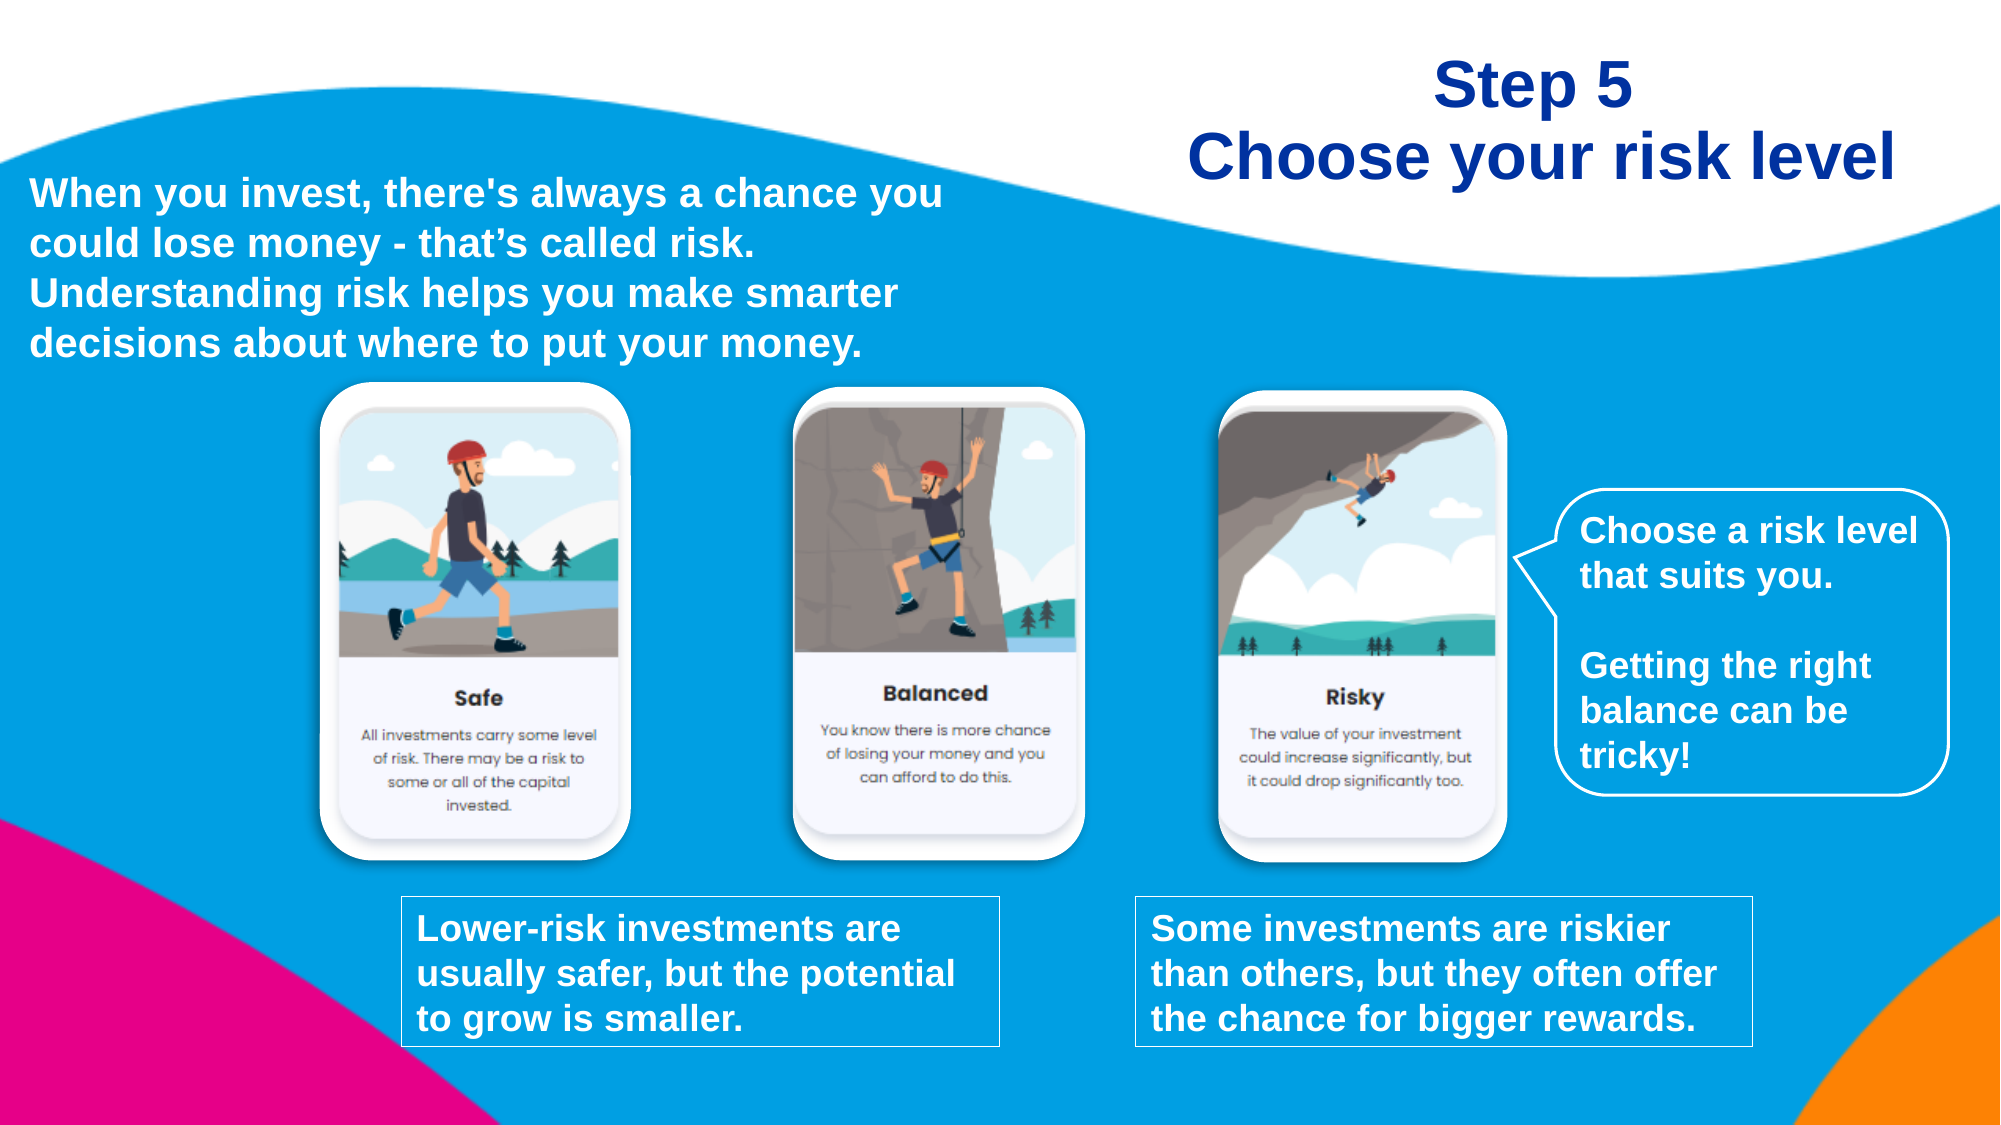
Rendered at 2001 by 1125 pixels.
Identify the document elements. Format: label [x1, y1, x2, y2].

picture [600, 185, 621, 207]
picture [695, 335, 707, 356]
picture [1210, 967, 1216, 985]
picture [673, 235, 684, 256]
picture [833, 336, 852, 365]
picture [647, 185, 665, 207]
picture [690, 967, 700, 986]
picture [1464, 921, 1479, 941]
picture [672, 922, 689, 941]
picture [419, 967, 429, 986]
picture [485, 966, 503, 986]
picture [1395, 1012, 1406, 1030]
picture [1286, 967, 1296, 985]
picture [832, 280, 858, 307]
picture [219, 186, 225, 206]
picture [567, 285, 588, 307]
picture [793, 387, 1085, 860]
picture [1427, 1012, 1438, 1031]
picture [771, 966, 787, 986]
picture [740, 177, 759, 206]
picture [667, 959, 685, 986]
picture [262, 185, 274, 206]
picture [81, 236, 100, 257]
picture [724, 227, 741, 256]
picture [903, 962, 913, 986]
picture [313, 235, 332, 256]
picture [1374, 922, 1380, 940]
picture [255, 186, 261, 206]
picture [1494, 921, 1512, 941]
picture [491, 330, 503, 357]
picture [1277, 922, 1282, 940]
picture [1628, 922, 1632, 940]
picture [567, 921, 583, 941]
picture [153, 285, 171, 307]
picture [723, 335, 754, 356]
picture [488, 1012, 499, 1030]
picture [1263, 1011, 1281, 1031]
picture [419, 230, 431, 257]
picture [524, 1012, 551, 1030]
picture [1659, 921, 1669, 940]
picture [601, 227, 606, 256]
picture [635, 227, 654, 257]
picture [1706, 967, 1716, 985]
picture [1609, 1011, 1627, 1031]
picture [435, 227, 454, 256]
picture [300, 285, 320, 315]
picture [1292, 1011, 1302, 1030]
picture [557, 177, 562, 206]
picture [310, 336, 329, 357]
picture [385, 180, 397, 207]
picture [1188, 966, 1206, 986]
picture [643, 335, 664, 357]
picture [1793, 915, 2000, 1125]
picture [498, 229, 503, 240]
picture [355, 286, 360, 306]
picture [419, 916, 437, 940]
picture [589, 227, 594, 256]
picture [599, 959, 609, 985]
picture [1449, 917, 1460, 941]
picture [359, 336, 389, 356]
picture [1358, 1004, 1369, 1030]
picture [646, 981, 651, 991]
picture [166, 235, 186, 257]
picture [366, 285, 384, 307]
picture [96, 185, 115, 207]
picture [1402, 967, 1412, 986]
picture [0, 0, 2000, 278]
picture [494, 921, 510, 941]
picture [1460, 959, 1466, 985]
picture [692, 1004, 696, 1030]
picture [507, 959, 511, 985]
picture [734, 962, 744, 986]
picture [713, 917, 723, 941]
picture [117, 227, 137, 257]
picture [517, 959, 521, 985]
picture [1428, 921, 1445, 940]
picture [1266, 922, 1270, 940]
picture [1166, 1004, 1183, 1030]
picture [1582, 966, 1599, 986]
picture [32, 279, 56, 307]
picture [814, 185, 832, 207]
picture [1423, 962, 1433, 986]
picture [689, 236, 694, 256]
picture [882, 922, 899, 941]
picture [348, 180, 360, 207]
picture [243, 186, 248, 206]
picture [55, 235, 75, 257]
picture [779, 285, 802, 306]
picture [1217, 967, 1227, 985]
picture [1467, 967, 1477, 985]
picture [607, 1011, 623, 1031]
picture [1604, 967, 1609, 985]
picture [1482, 966, 1499, 986]
picture [782, 922, 787, 940]
picture [1341, 921, 1357, 941]
picture [201, 335, 219, 357]
picture [1152, 1007, 1162, 1031]
picture [1644, 1004, 1662, 1031]
picture [871, 186, 891, 215]
picture [485, 285, 504, 315]
picture [57, 335, 76, 357]
picture [1381, 921, 1391, 940]
picture [401, 177, 420, 206]
picture [63, 285, 82, 306]
picture [759, 335, 780, 357]
picture [442, 966, 458, 986]
picture [430, 967, 436, 985]
picture [566, 186, 597, 206]
picture [869, 921, 879, 940]
picture [634, 967, 644, 985]
picture [1153, 915, 1174, 941]
picture [682, 1004, 686, 1030]
picture [713, 285, 732, 307]
picture [320, 383, 630, 860]
picture [1607, 914, 1623, 940]
picture [1219, 1011, 1236, 1031]
picture [276, 285, 295, 306]
picture [886, 285, 897, 306]
picture [837, 185, 856, 207]
picture [1413, 967, 1419, 985]
picture [1545, 1012, 1556, 1030]
picture [515, 922, 526, 940]
picture [1307, 1011, 1323, 1031]
picture [155, 227, 160, 256]
picture [691, 277, 708, 306]
picture [465, 185, 484, 207]
picture [1152, 962, 1162, 986]
picture [473, 277, 478, 306]
picture [1319, 922, 1336, 941]
picture [1219, 391, 1507, 862]
picture [570, 336, 589, 357]
picture [394, 327, 413, 356]
picture [701, 967, 707, 985]
picture [419, 335, 437, 357]
picture [1631, 1012, 1641, 1030]
picture [681, 185, 702, 207]
picture [588, 914, 604, 940]
picture [303, 185, 321, 207]
picture [1499, 1011, 1515, 1031]
picture [917, 967, 921, 985]
picture [651, 922, 669, 940]
picture [635, 1011, 645, 1030]
picture [1264, 962, 1275, 986]
picture [72, 177, 78, 206]
picture [620, 336, 639, 365]
picture [1392, 921, 1402, 940]
picture [337, 235, 356, 257]
picture [1358, 981, 1362, 991]
picture [748, 285, 766, 307]
picture [1638, 921, 1654, 941]
picture [646, 1011, 655, 1030]
picture [107, 227, 111, 256]
picture [1668, 1011, 1684, 1031]
picture [817, 921, 832, 941]
picture [1658, 959, 1681, 985]
picture [507, 335, 527, 357]
picture [764, 185, 785, 207]
picture [1301, 966, 1317, 986]
picture [1202, 922, 1218, 940]
picture [1188, 1011, 1205, 1031]
picture [700, 235, 718, 257]
picture [749, 959, 766, 985]
picture [1220, 921, 1229, 940]
picture [1379, 959, 1396, 986]
picture [206, 186, 218, 207]
picture [1576, 922, 1580, 940]
picture [861, 285, 880, 307]
picture [882, 967, 888, 985]
picture [889, 966, 899, 985]
picture [802, 917, 813, 941]
picture [87, 277, 107, 307]
picture [192, 235, 210, 257]
picture [825, 967, 843, 986]
picture [636, 921, 647, 940]
picture [1166, 959, 1183, 985]
picture [1521, 1012, 1531, 1030]
picture [214, 285, 233, 306]
picture [934, 186, 940, 206]
picture [1298, 922, 1316, 940]
picture [1446, 962, 1456, 986]
picture [1514, 488, 1949, 796]
picture [424, 277, 443, 306]
picture [1241, 1004, 1258, 1030]
picture [499, 185, 517, 207]
picture [113, 285, 131, 307]
picture [860, 966, 877, 986]
picture [463, 922, 490, 940]
picture [286, 235, 307, 257]
picture [565, 1012, 569, 1030]
picture [847, 921, 865, 941]
picture [1337, 966, 1353, 986]
picture [250, 235, 281, 256]
picture [1562, 922, 1572, 940]
picture [630, 285, 649, 306]
picture [460, 235, 481, 257]
picture [1636, 966, 1655, 986]
picture [1534, 966, 1553, 986]
picture [1371, 1011, 1390, 1031]
picture [542, 922, 553, 940]
picture [115, 335, 133, 357]
picture [463, 967, 473, 986]
picture [559, 966, 575, 986]
picture [527, 967, 544, 993]
picture [711, 962, 721, 986]
picture [1476, 1012, 1493, 1038]
picture [180, 185, 201, 207]
picture [1279, 959, 1285, 985]
picture [1579, 1012, 1606, 1030]
picture [1586, 921, 1602, 941]
picture [724, 1012, 734, 1030]
picture [425, 185, 444, 207]
picture [214, 235, 233, 257]
picture [611, 235, 630, 257]
picture [565, 235, 586, 257]
picture [265, 286, 269, 306]
picture [760, 921, 776, 941]
picture [1328, 1011, 1344, 1031]
picture [1234, 921, 1251, 941]
picture [789, 185, 808, 206]
picture [807, 285, 828, 307]
picture [417, 1007, 428, 1031]
picture [545, 335, 564, 365]
picture [156, 186, 176, 215]
picture [578, 966, 597, 986]
picture [464, 1011, 482, 1038]
picture [716, 185, 735, 207]
picture [450, 185, 462, 206]
picture [786, 335, 805, 356]
picture [80, 335, 99, 357]
picture [1242, 966, 1261, 986]
picture [508, 235, 526, 257]
picture [810, 335, 829, 357]
picture [443, 335, 454, 356]
picture [474, 967, 480, 985]
picture [532, 185, 553, 207]
picture [1178, 921, 1197, 941]
picture [449, 285, 467, 307]
picture [1556, 959, 1579, 986]
picture [1453, 1012, 1470, 1038]
picture [666, 285, 687, 307]
picture [1420, 1004, 1426, 1030]
picture [670, 336, 689, 357]
picture [650, 285, 661, 306]
picture [139, 336, 144, 356]
picture [1684, 967, 1701, 986]
picture [949, 959, 953, 985]
picture [788, 921, 799, 940]
picture [279, 186, 299, 206]
picture [772, 286, 778, 306]
picture [921, 186, 933, 207]
picture [694, 921, 710, 941]
picture [1529, 922, 1546, 941]
picture [121, 185, 140, 206]
picture [1407, 921, 1423, 941]
picture [30, 179, 67, 206]
picture [593, 330, 605, 357]
picture [1283, 921, 1294, 940]
picture [1503, 967, 1520, 993]
picture [149, 335, 170, 357]
picture [612, 966, 629, 986]
picture [502, 1011, 521, 1031]
picture [702, 1011, 719, 1031]
picture [1610, 966, 1621, 985]
picture [543, 286, 563, 315]
picture [847, 962, 857, 986]
picture [364, 201, 369, 213]
picture [1360, 917, 1370, 941]
picture [189, 285, 210, 307]
picture [235, 335, 256, 357]
picture [509, 285, 527, 307]
picture [0, 818, 501, 1125]
picture [630, 922, 635, 940]
picture [458, 335, 477, 357]
picture [557, 922, 561, 940]
picture [176, 335, 195, 356]
picture [441, 921, 460, 941]
picture [326, 185, 344, 207]
picture [542, 235, 561, 257]
picture [360, 236, 379, 265]
picture [31, 235, 50, 257]
picture [606, 286, 612, 306]
picture [628, 1012, 634, 1030]
picture [746, 921, 755, 940]
picture [593, 286, 605, 307]
picture [174, 280, 186, 307]
picture [284, 335, 305, 357]
picture [1443, 1012, 1447, 1030]
picture [660, 1011, 679, 1031]
picture [431, 1011, 450, 1031]
picture [390, 277, 407, 306]
picture [339, 285, 350, 306]
picture [482, 230, 494, 257]
picture [79, 185, 91, 206]
picture [927, 966, 945, 986]
picture [1559, 1011, 1576, 1031]
picture [104, 336, 109, 356]
picture [623, 186, 642, 215]
picture [260, 327, 279, 357]
picture [1285, 1012, 1291, 1030]
picture [238, 277, 258, 307]
picture [576, 1011, 591, 1031]
picture [31, 327, 51, 357]
picture [803, 966, 820, 993]
picture [895, 185, 916, 207]
picture [1323, 967, 1333, 985]
picture [728, 922, 744, 940]
picture [334, 330, 346, 357]
picture [137, 285, 149, 306]
picture [619, 922, 623, 940]
picture [1516, 922, 1526, 940]
